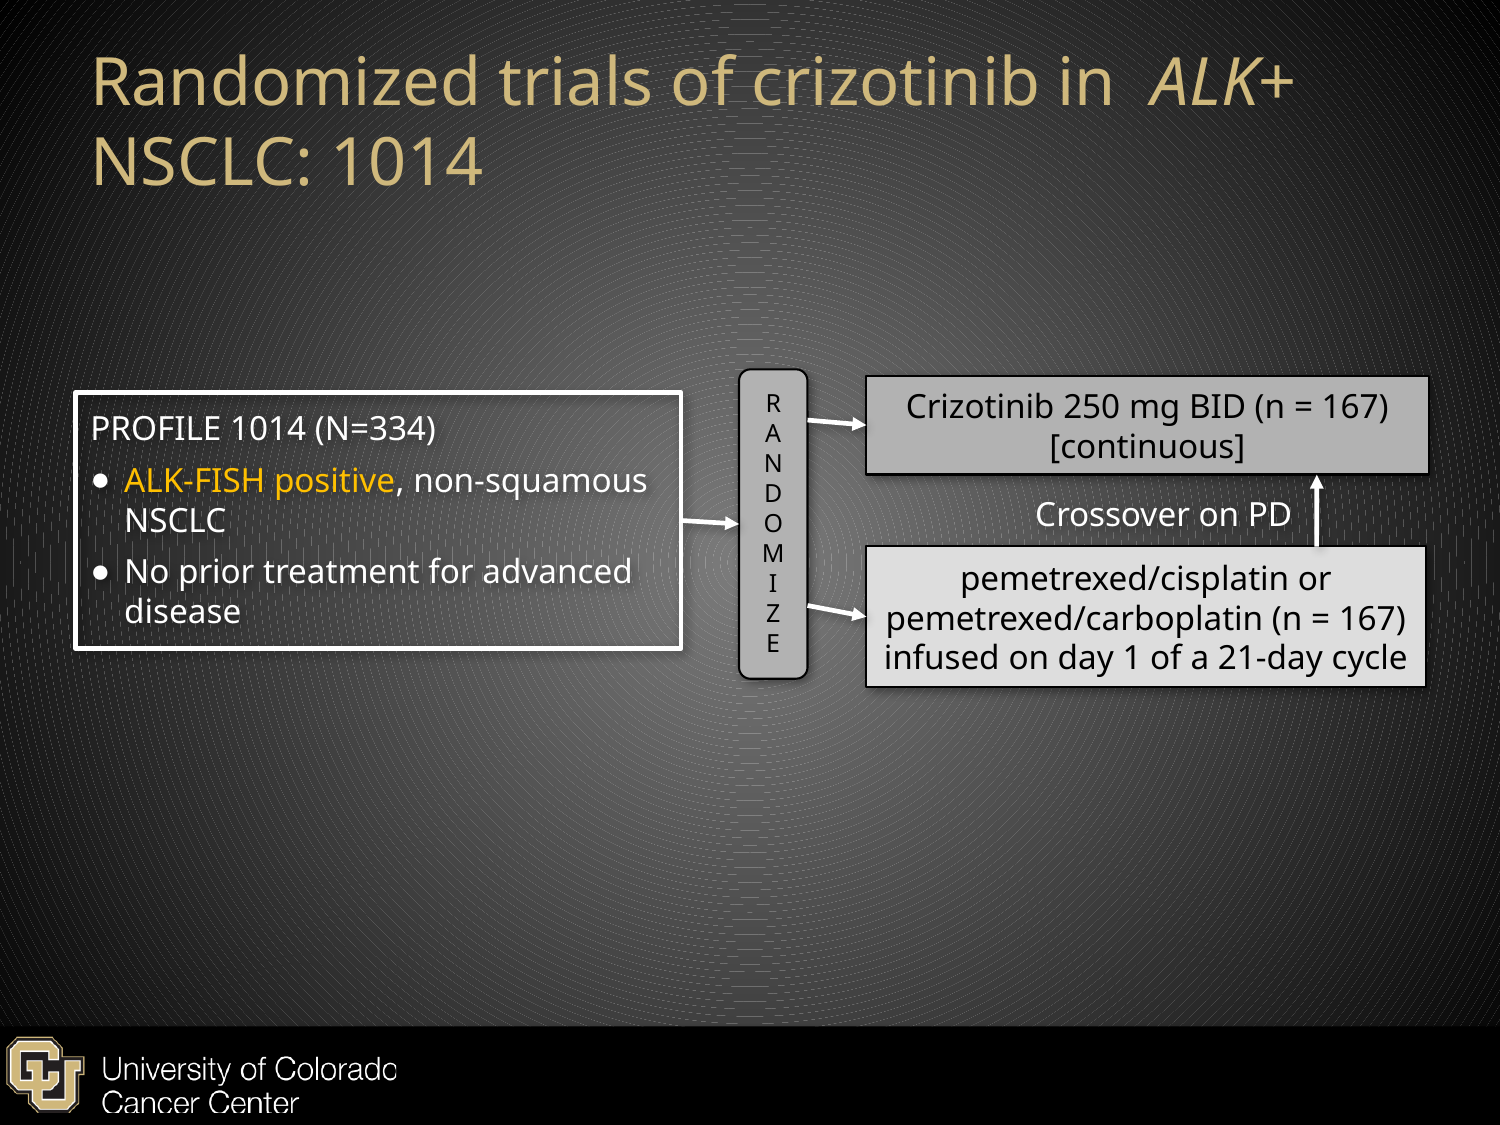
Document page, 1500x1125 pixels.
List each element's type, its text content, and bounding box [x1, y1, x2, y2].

text_box Crossover on PD [1020, 486, 1308, 541]
text_box Crizotinib 250 mg BID (n = 167) [continuous] [866, 375, 1429, 475]
text_box pemetrexed/cisplatin or pemetrexed/carboplatin (n = 167) infused on day 1 of a 21-day cycle [866, 546, 1426, 688]
text_box R A N D O M I Z E [739, 369, 808, 679]
title Randomized trials of crizotinib in ALK+ NSCLC: 1014 [75, 24, 1425, 213]
text_box PROFILE 1014 (N=334) ALK-FISH positive, non-squamous NSCLC No prior treatment for advanced disease [75, 392, 681, 649]
